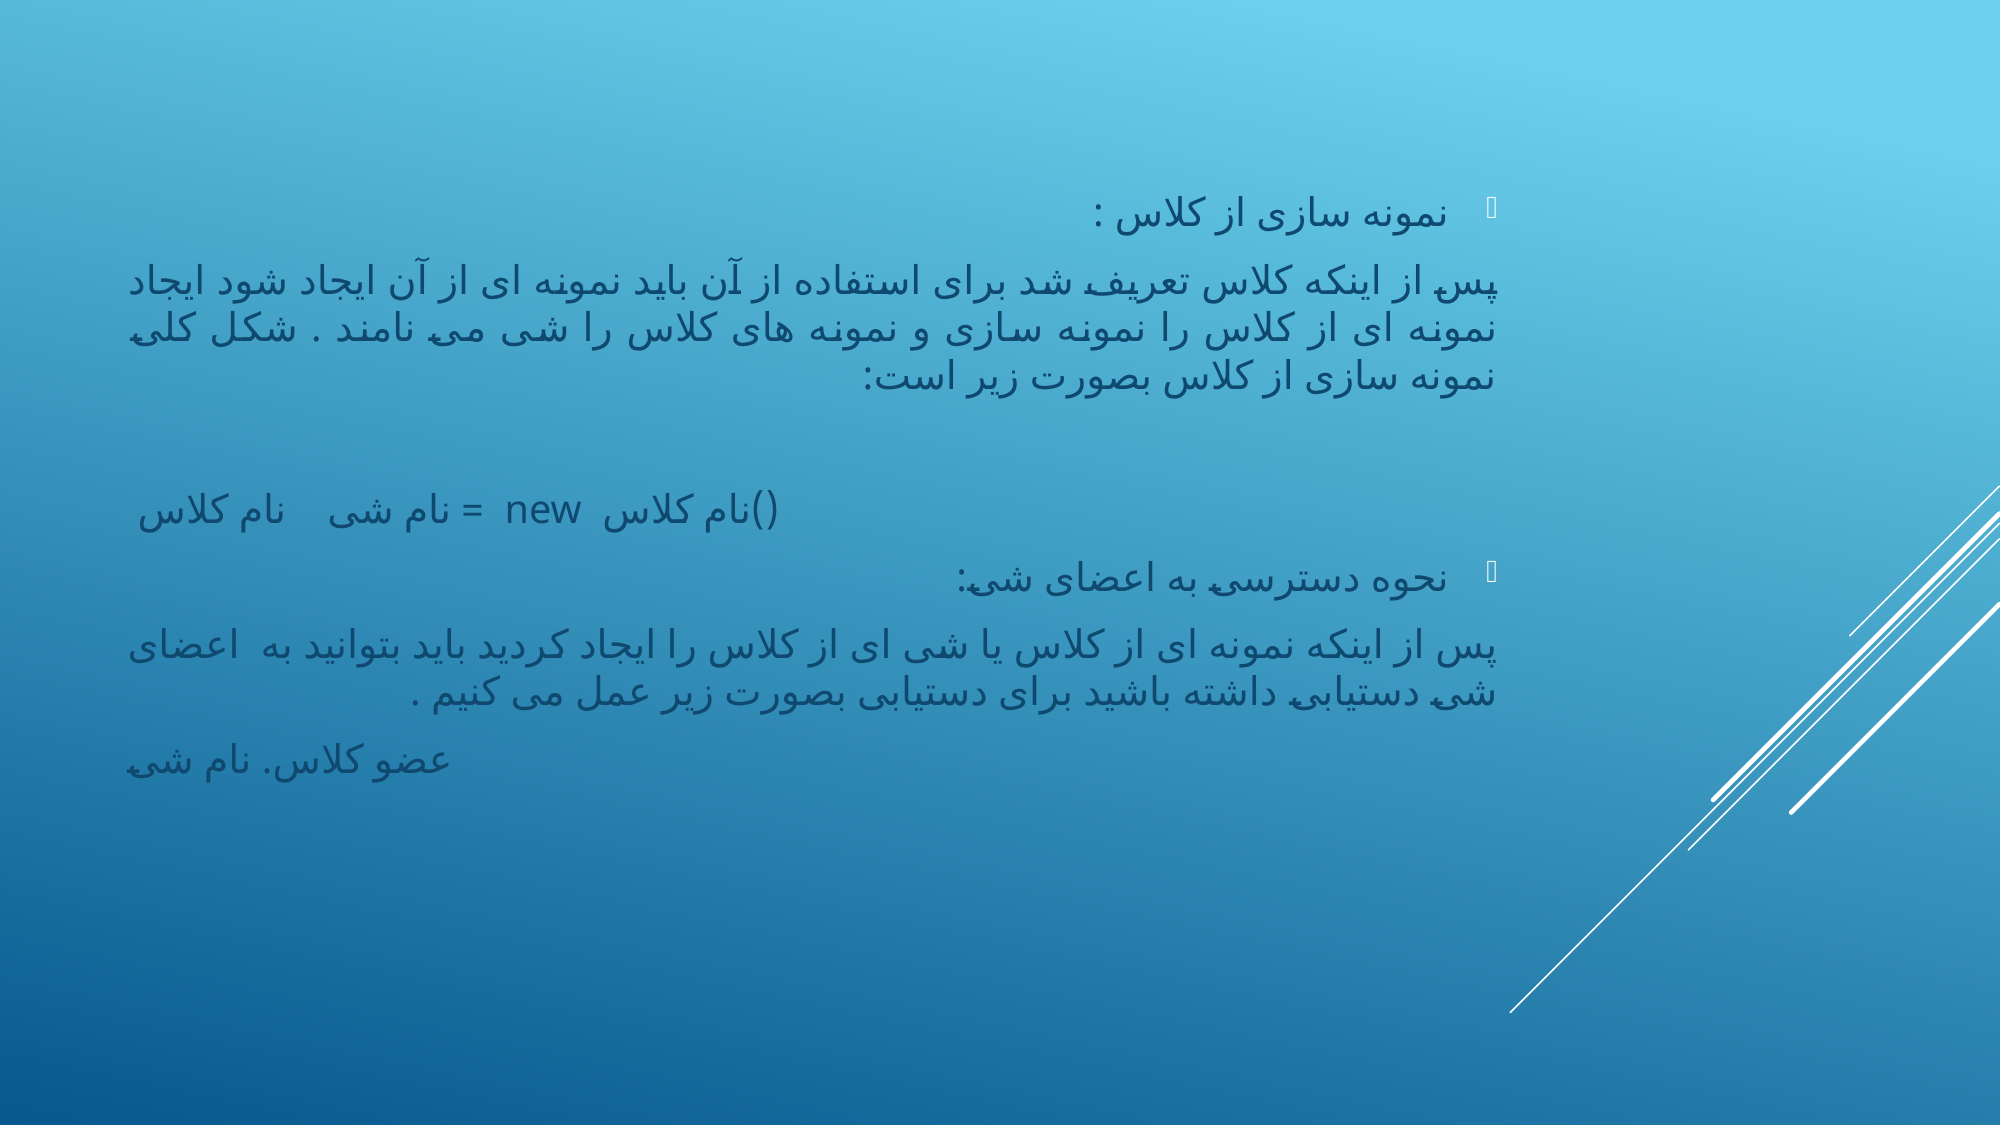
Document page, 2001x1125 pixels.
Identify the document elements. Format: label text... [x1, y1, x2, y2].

list نمونه سازی از کلاس : پس از اینکه کلاس تعریف شد برای استفاده از آن باید نمونه ای از آن ایجاد شود ایجاد نمونه ای از کلاس را نمونه سازی و نمونه های کلاس را شی می نامند . شکل کلی نمونه سازی از کلاس بصورت زیر است: ()نام کلاس new = نام شی نام کلاس نحوه دسترسی به اعضای شی: پس از اینکه نمونه ای از کلاس یا شی ای از کلاس را ایجاد کردید باید بتوانید به اعضای شی دستیابی داشته باشید برای دستیابی بصورت زیر عمل می کنیم . عضو کلاس. نام شی [112, 112, 1513, 791]
